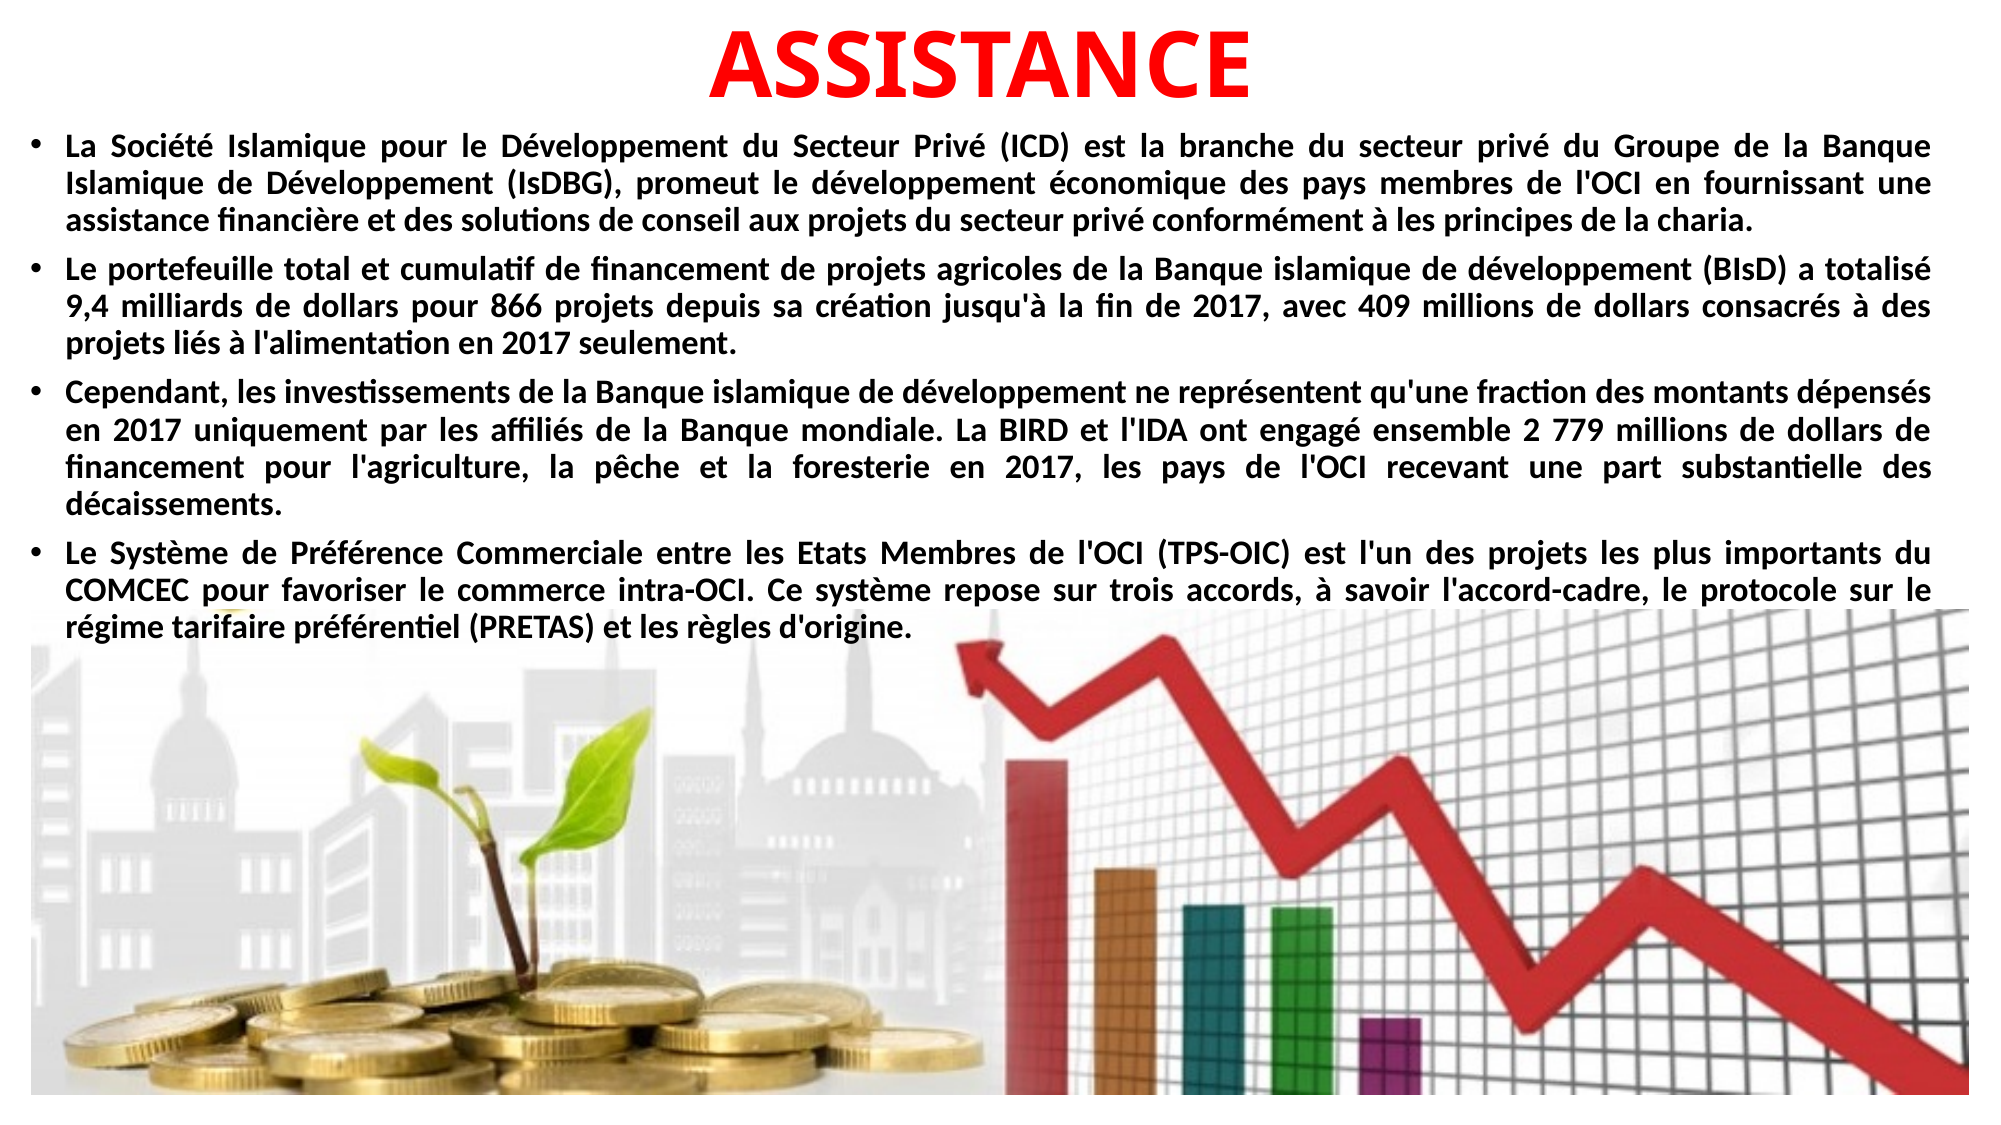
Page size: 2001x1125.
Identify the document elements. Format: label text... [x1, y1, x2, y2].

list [31, 609, 1969, 1095]
title ASSISTANCE [119, 0, 1845, 120]
list La Société Islamique pour le Développement du Secteur Privé (ICD) est la branche du secteur privé du Groupe de la Banque Islamique de Développement (IsDBG), promeut le développement économique des pays membres de l'OCI en fournissant une assistance financière et des solutions de conseil aux projets du secteur privé conformément à les principes de la charia. Le portefeuille total et cumulatif de financement de projets agricoles de la Banque islamique de développement (BIsD) a totalisé 9,4 milliards de dollars pour 866 projets depuis sa création jusqu'à la fin de 2017, avec 409 millions de dollars consacrés à des projets liés à l'alimentation en 2017 seulement. Cependant, les investissements de la Banque islamique de développement ne représentent qu'une fraction des montants dépensés en 2017 uniquement par les affiliés de la Banque mondiale. La BIRD et l'IDA ont engagé ensemble 2 779 millions de dollars de financement pour l'agriculture, la pêche et la foresterie en 2017, les pays de l'OCI recevant une part substantielle des décaissements. Le Système de Préférence Commerciale entre les Etats Membres de l'OCI (TPS-OIC) est l'un des projets les plus importants du COMCEC pour favoriser le commerce intra-OCI. Ce système repose sur trois accords, à savoir l'accord-cadre, le protocole sur le régime tarifaire préférentiel (PRETAS) et les règles d'origine. [15, 120, 1950, 655]
